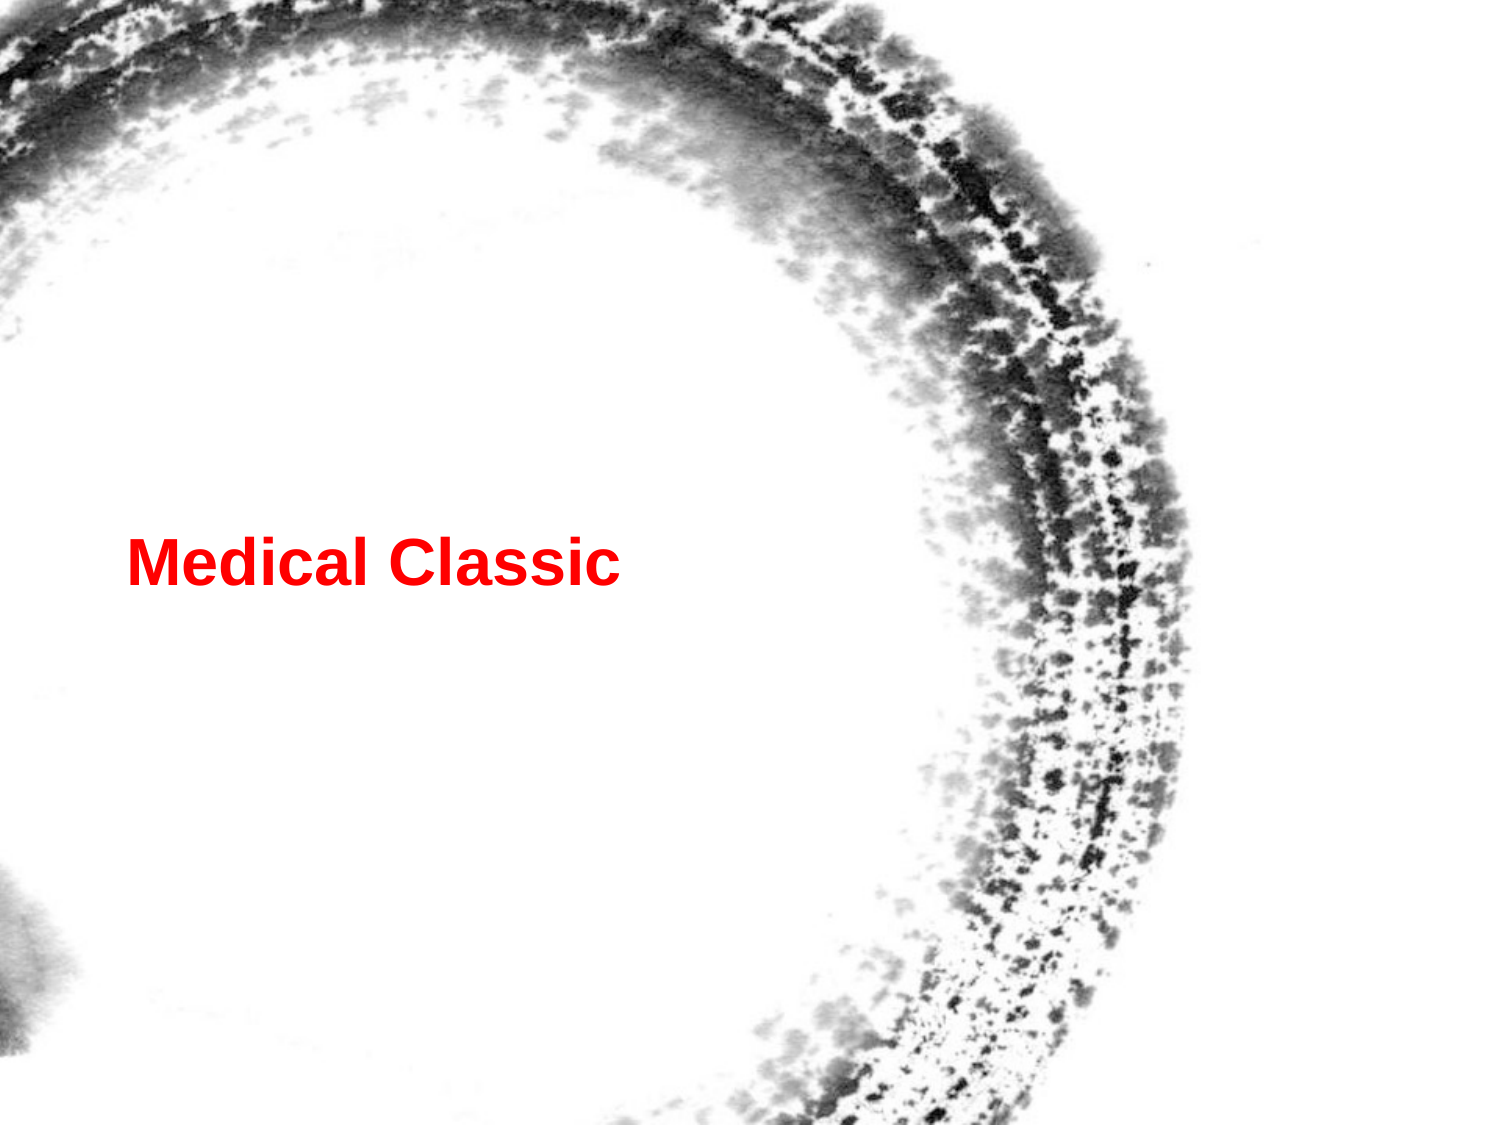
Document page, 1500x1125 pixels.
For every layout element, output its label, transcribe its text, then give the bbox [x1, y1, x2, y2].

text_box Medical Classic [92, 511, 743, 606]
picture [0, 0, 1500, 1125]
